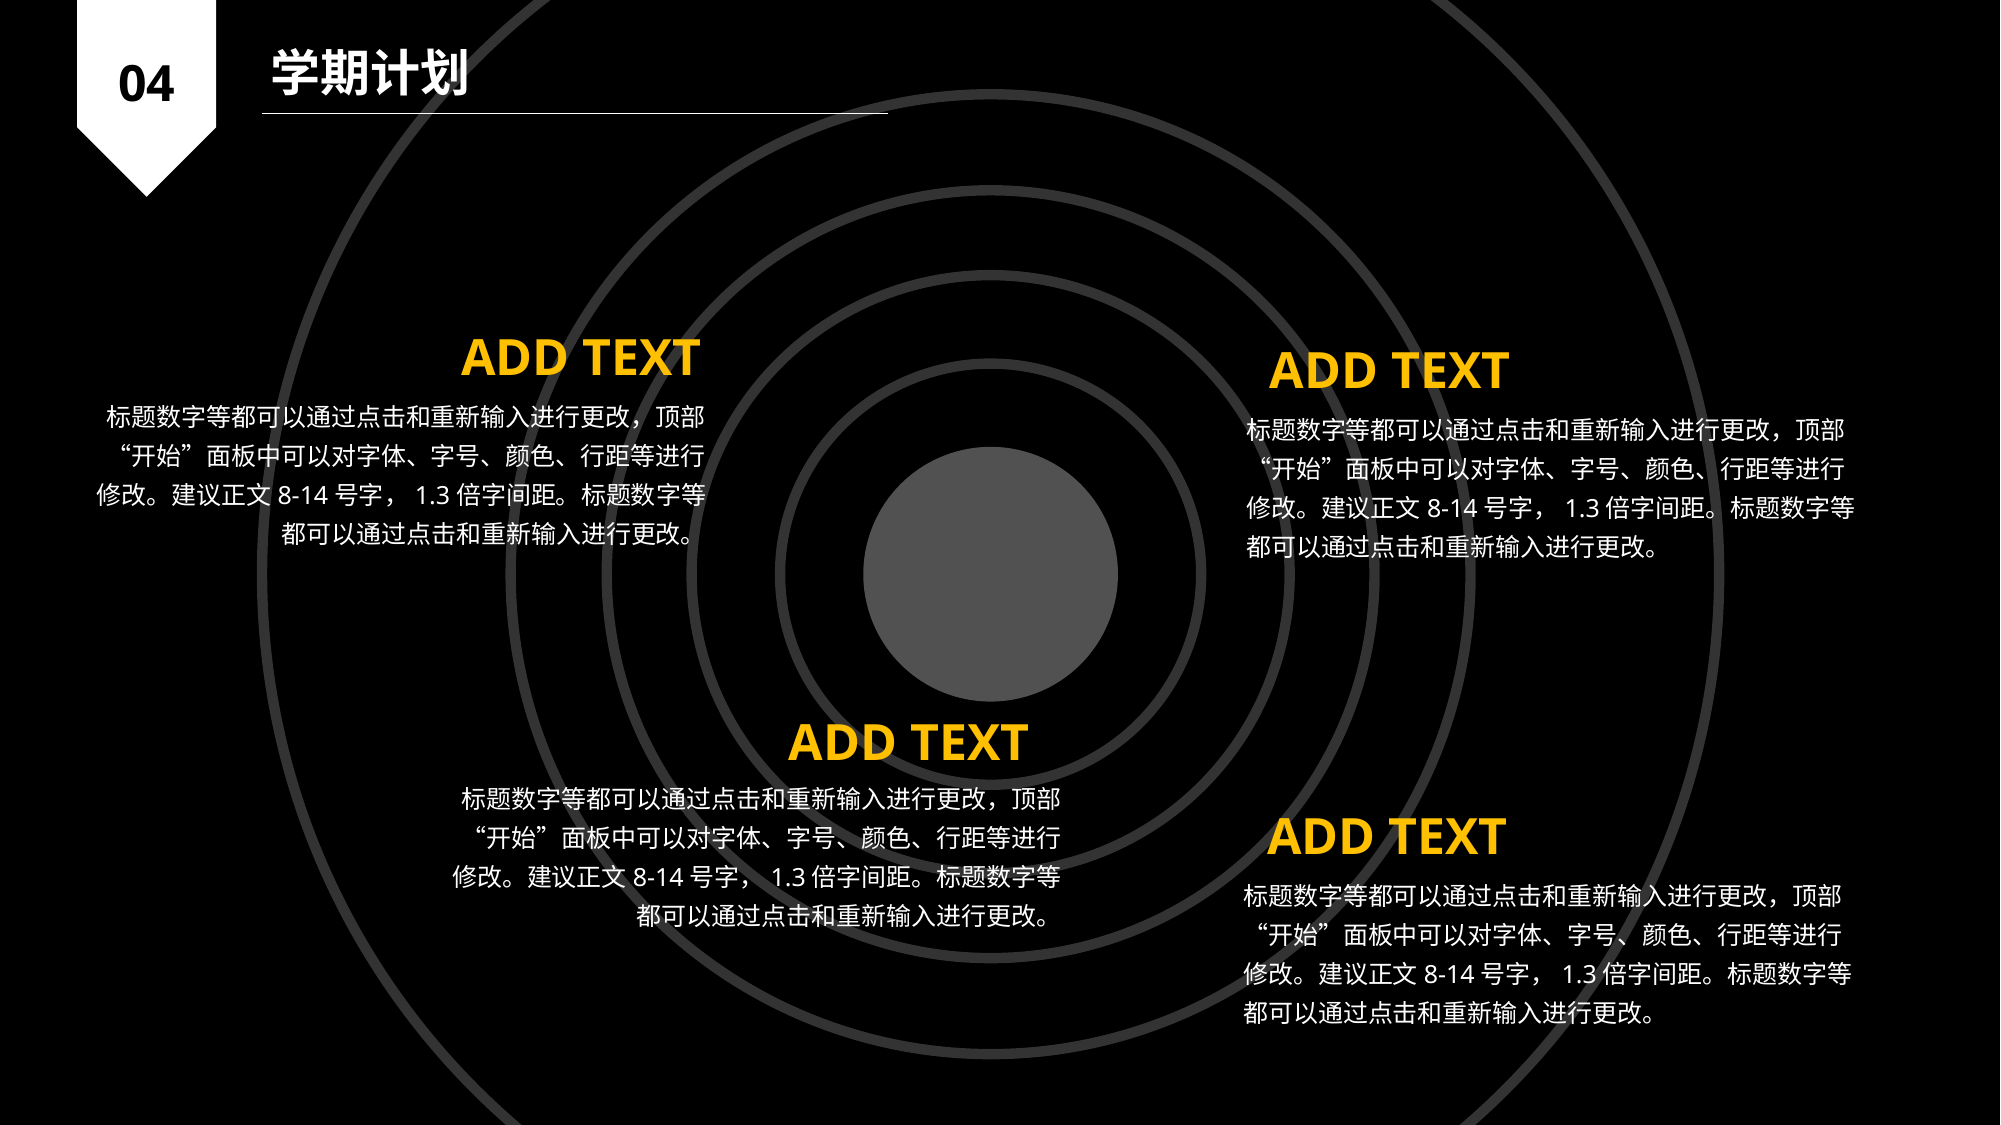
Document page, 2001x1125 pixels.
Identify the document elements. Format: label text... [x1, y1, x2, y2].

list 学期计划 [255, 40, 881, 104]
text_box ADD TEXT [641, 703, 1045, 778]
text_box 标题数字等都可以通过点击和重新输入进行更改，顶部“开始”面板中可以对字体、字号、颜色、行距等进行修改。建议正文8-14号字，1.3倍字间距。标题数字等都可以通过点击和重新输入进行更改。 [422, 767, 1077, 938]
list 04 [96, 50, 197, 120]
text_box 标题数字等都可以通过点击和重新输入进行更改，顶部“开始”面板中可以对字体、字号、颜色、行距等进行修改。建议正文8-14号字，1.3倍字间距。标题数字等都可以通过点击和重新输入进行更改。 [1231, 398, 1886, 569]
text_box 标题数字等都可以通过点击和重新输入进行更改，顶部“开始”面板中可以对字体、字号、颜色、行距等进行修改。建议正文8-14号字，1.3倍字间距。标题数字等都可以通过点击和重新输入进行更改。 [1228, 863, 1883, 1035]
text_box ADD TEXT [313, 318, 717, 385]
text_box ADD TEXT [1255, 331, 1653, 398]
text_box ADD TEXT [1252, 796, 1650, 863]
text_box 标题数字等都可以通过点击和重新输入进行更改，顶部“开始”面板中可以对字体、字号、颜色、行距等进行修改。建议正文8-14号字，1.3倍字间距。标题数字等都可以通过点击和重新输入进行更改。 [66, 385, 722, 557]
